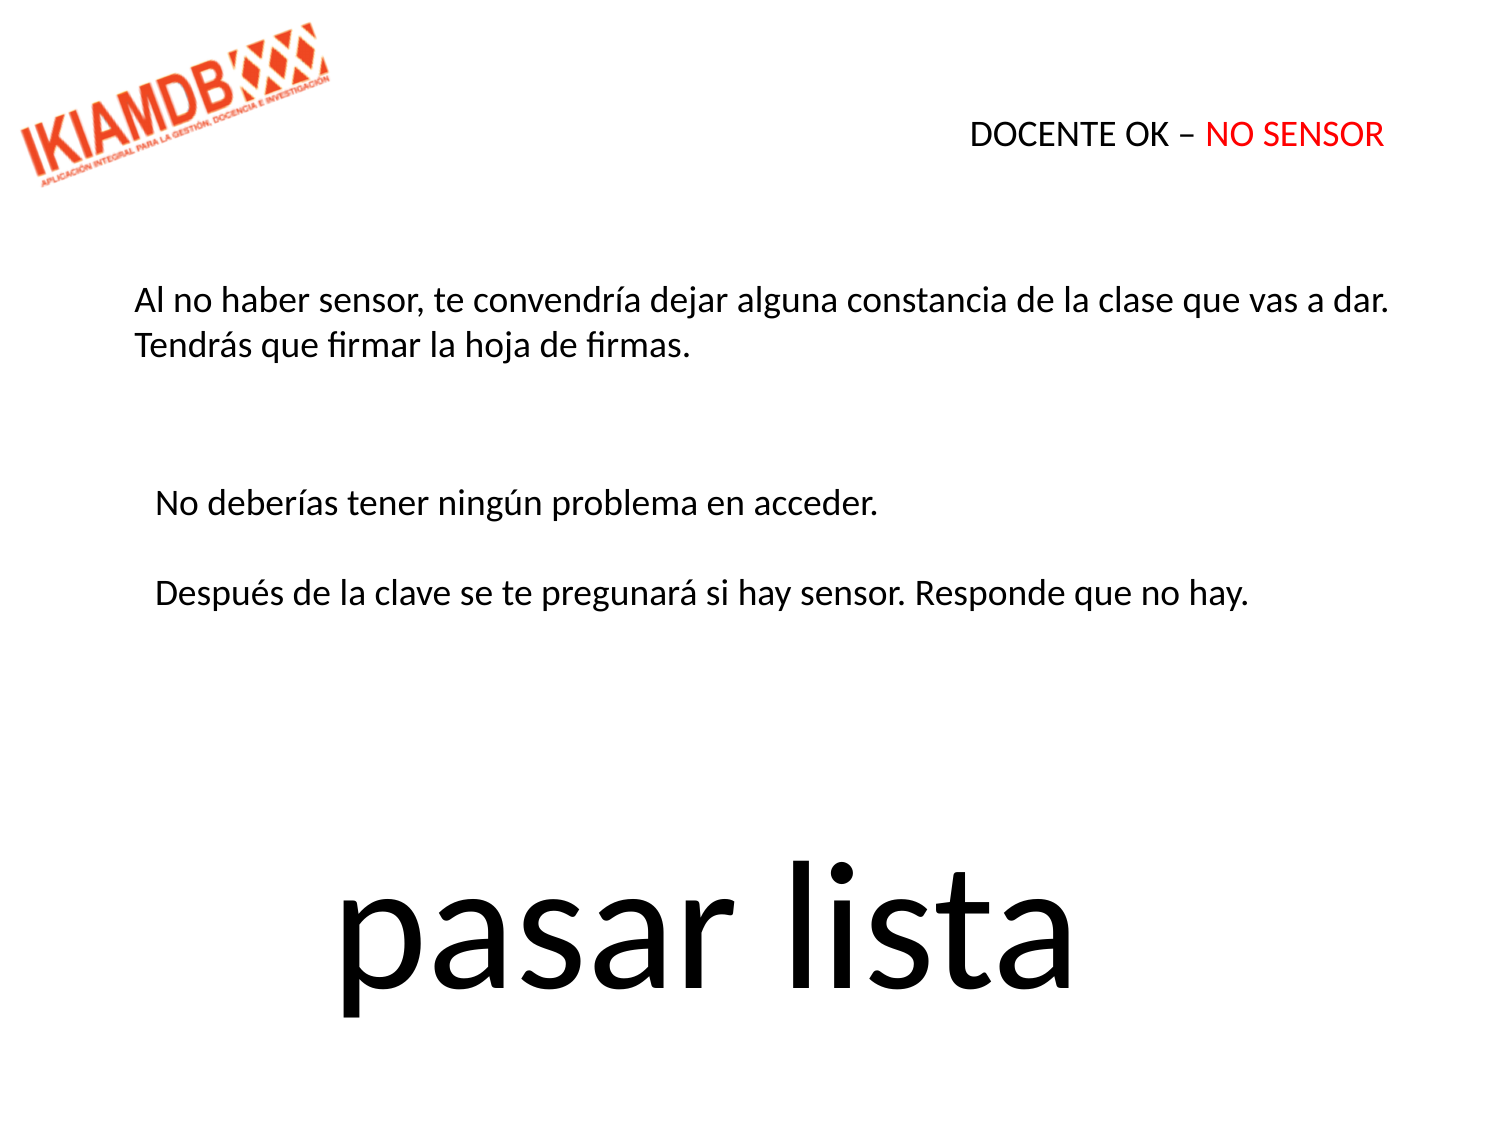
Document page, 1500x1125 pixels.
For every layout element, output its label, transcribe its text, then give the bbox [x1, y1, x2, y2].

picture [19, 21, 334, 190]
text_box pasar lista [316, 797, 1097, 1033]
text_box DOCENTE OK – NO SENSOR [112, 101, 1400, 162]
text_box No deberías tener ningún problema en acceder. Después de la clave se te pregunará si hay sensor. Responde que no hay. [140, 470, 1267, 620]
text_box Al no haber sensor, te convendría dejar alguna constancia de la clase que vas a dar. Tendrás que firmar la hoja de firmas. [119, 267, 1415, 372]
